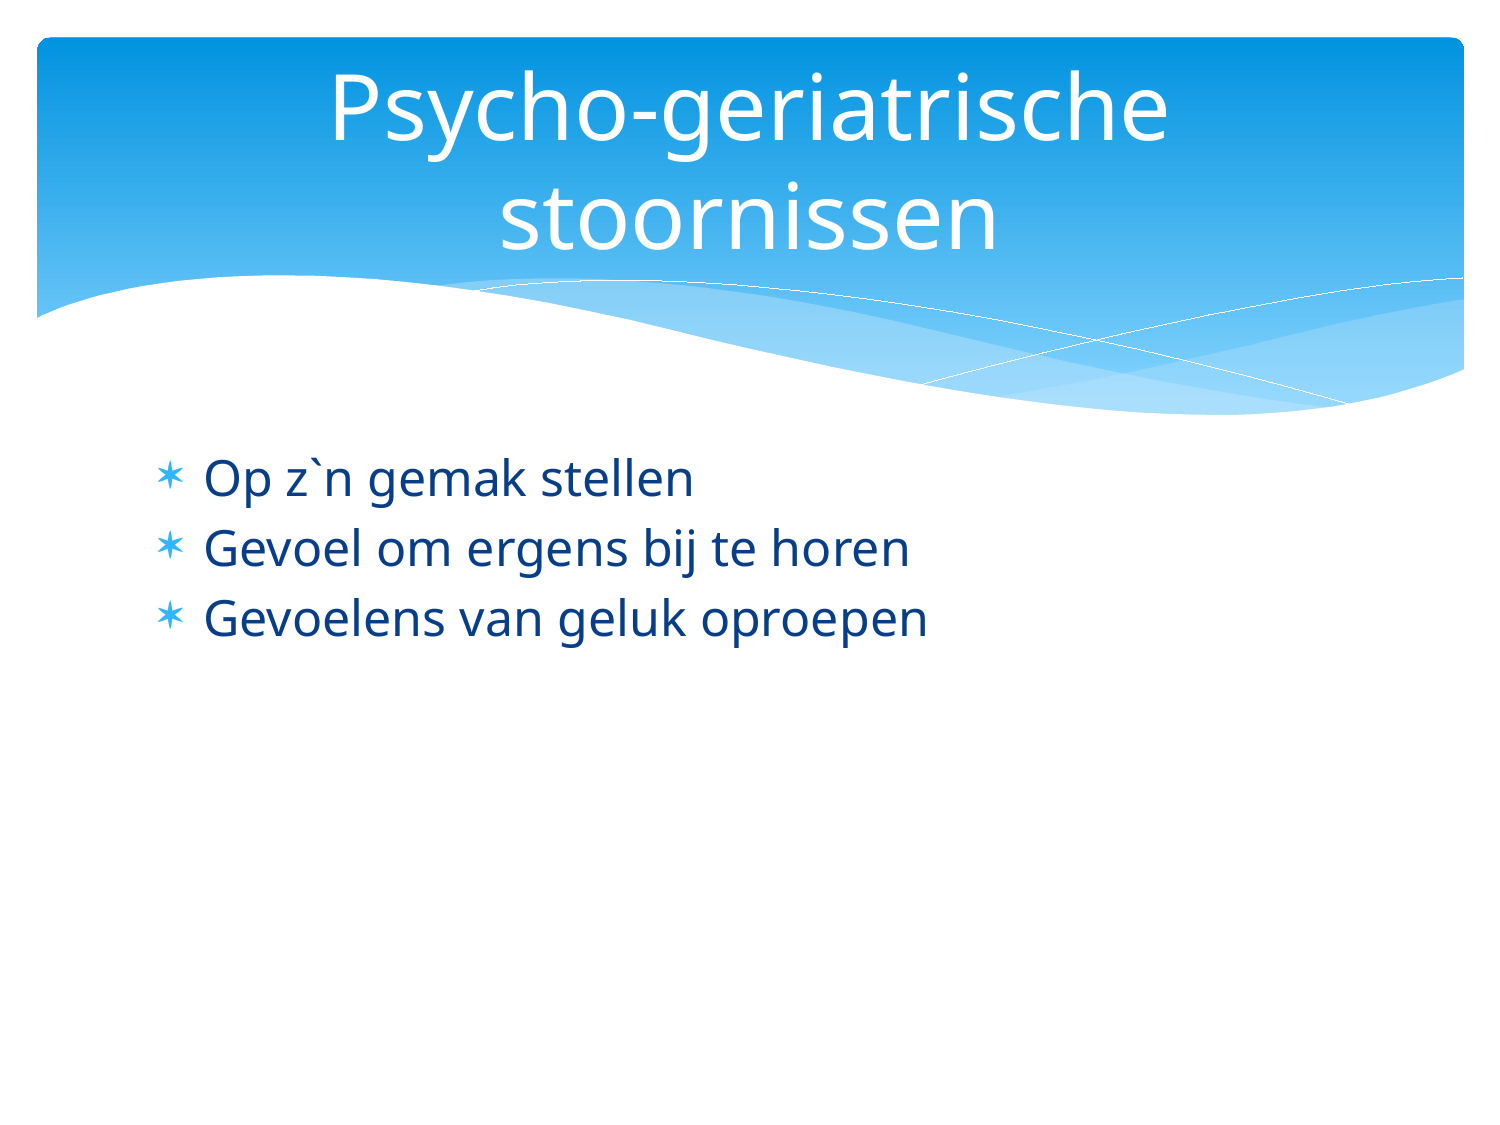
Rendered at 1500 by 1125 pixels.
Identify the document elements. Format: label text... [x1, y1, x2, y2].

list Op z`n gemak stellen Gevoel om ergens bij te horen Gevoelens van geluk oproepen [143, 438, 1359, 1005]
title Psycho-geriatrische stoornissen [75, 55, 1425, 261]
